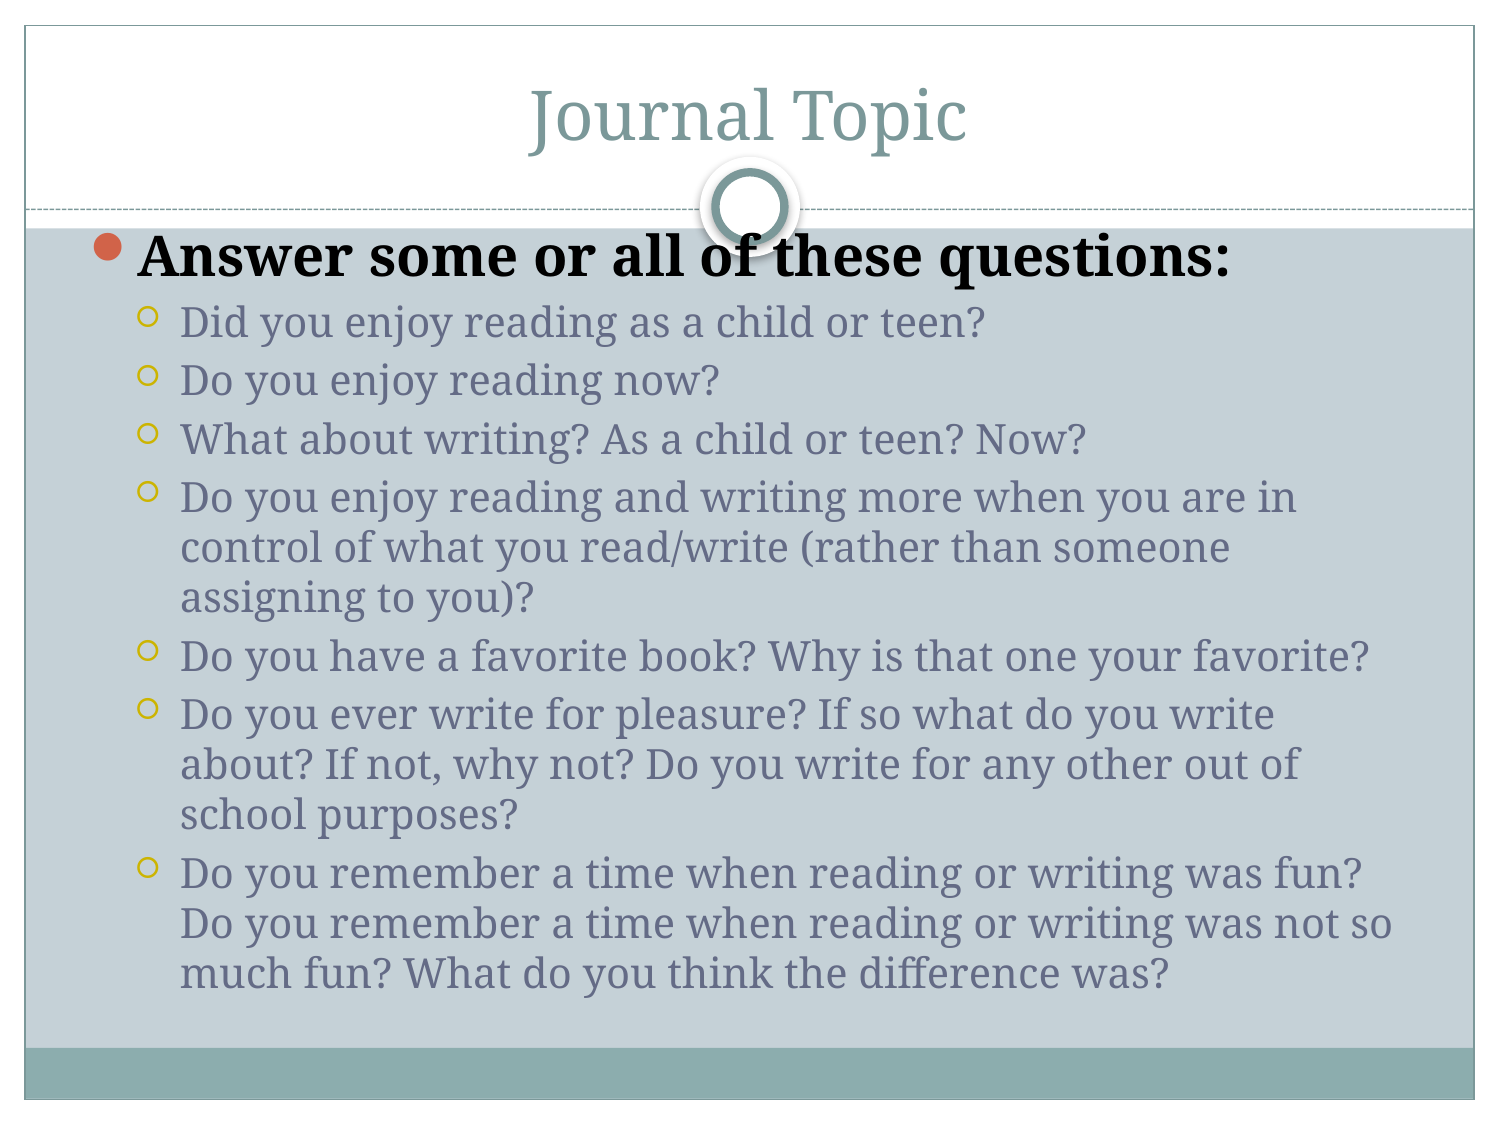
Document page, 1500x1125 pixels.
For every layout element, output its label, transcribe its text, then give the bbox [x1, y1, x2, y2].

list Answer some or all of these questions: Did you enjoy reading as a child or teen? Do you enjoy reading now? What about writing? As a child or teen? Now? Do you enjoy reading and writing more when you are in control of what you read/write (rather than someone assigning to you)? Do you have a favorite book? Why is that one your favorite? Do you ever write for pleasure? If so what do you write about? If not, why not? Do you write for any other out of school purposes? Do you remember a time when reading or writing was fun? Do you remember a time when reading or writing was not so much fun? What do you think the difference was? [75, 212, 1425, 1125]
title Journal Topic [49, 37, 1450, 162]
